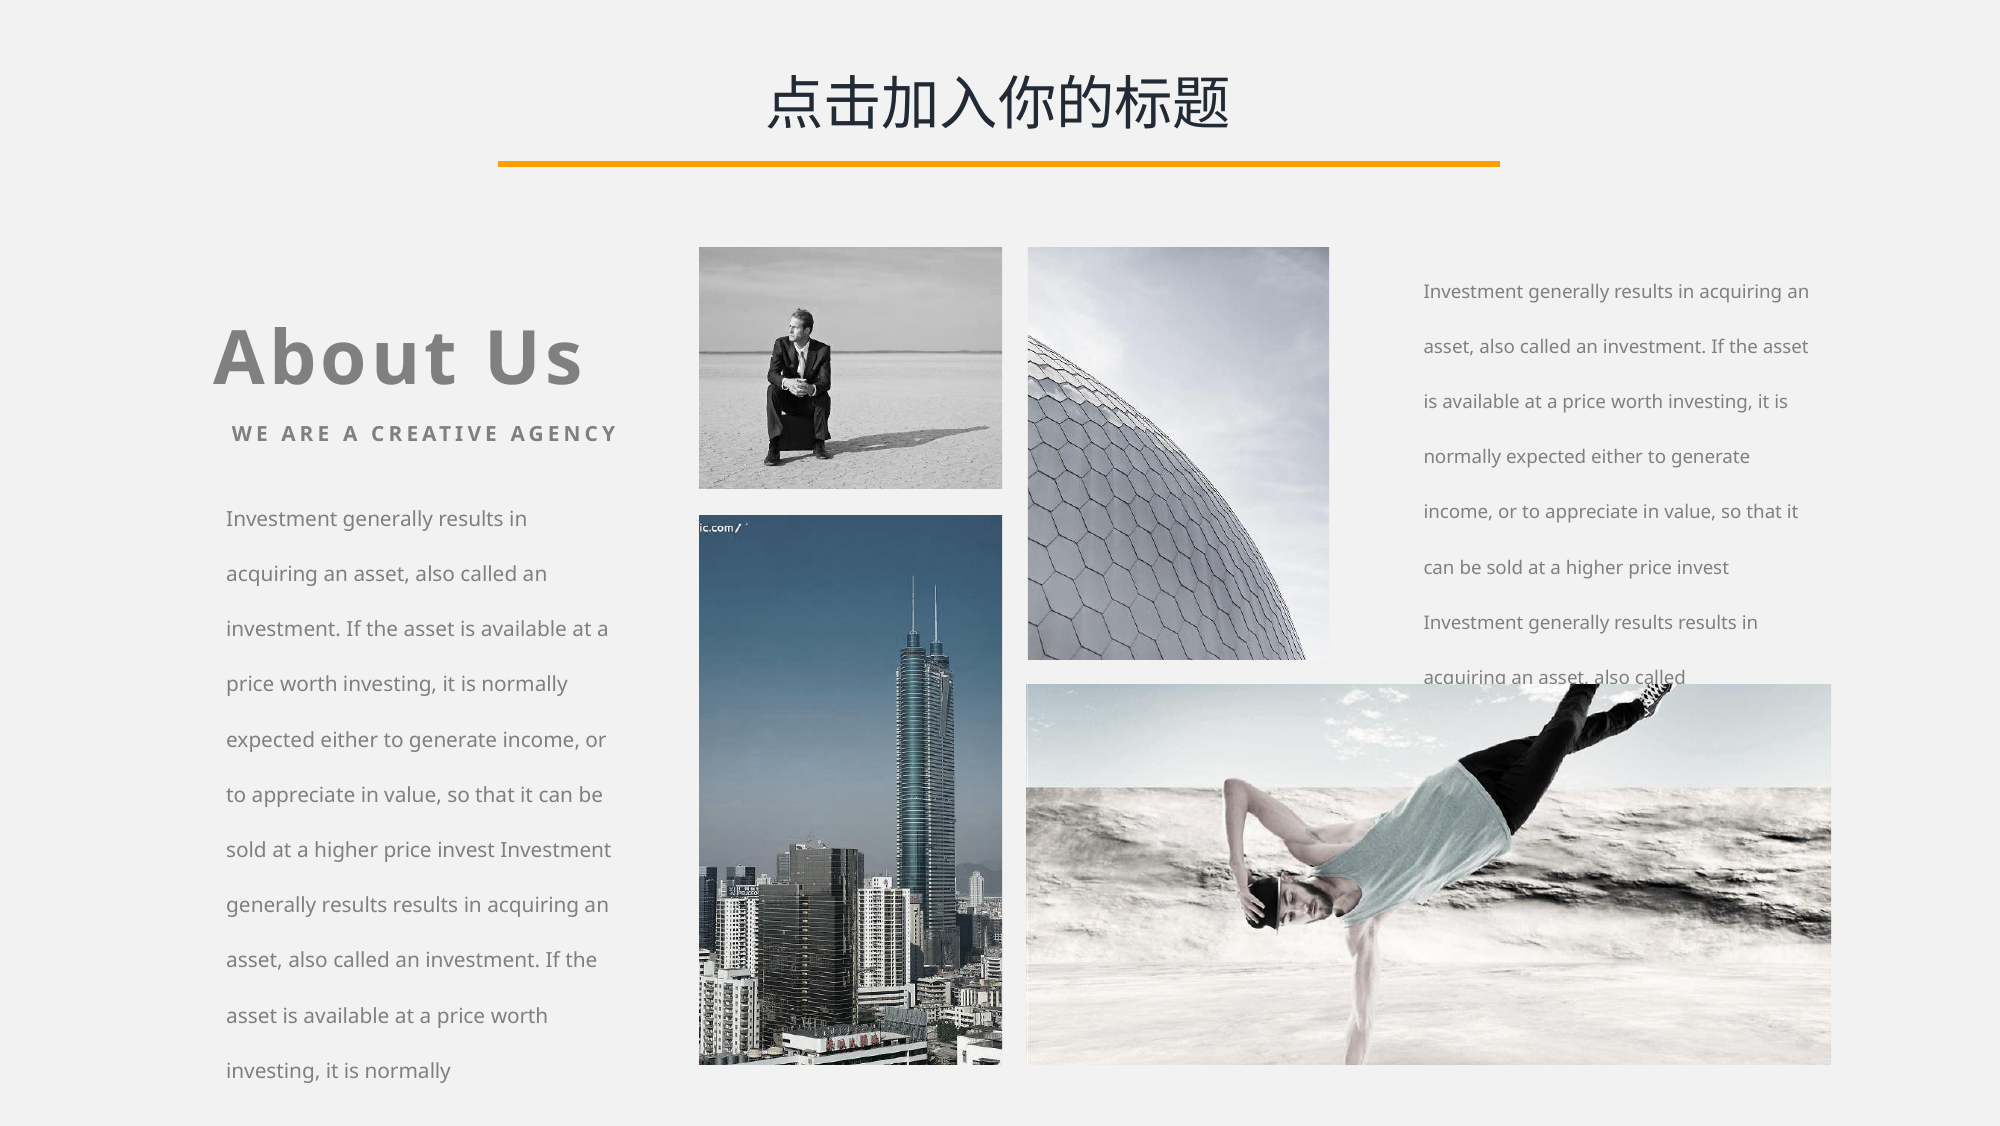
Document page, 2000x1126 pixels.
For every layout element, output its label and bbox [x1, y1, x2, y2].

text_box [497, 65, 1501, 165]
text_box [190, 228, 1857, 1065]
